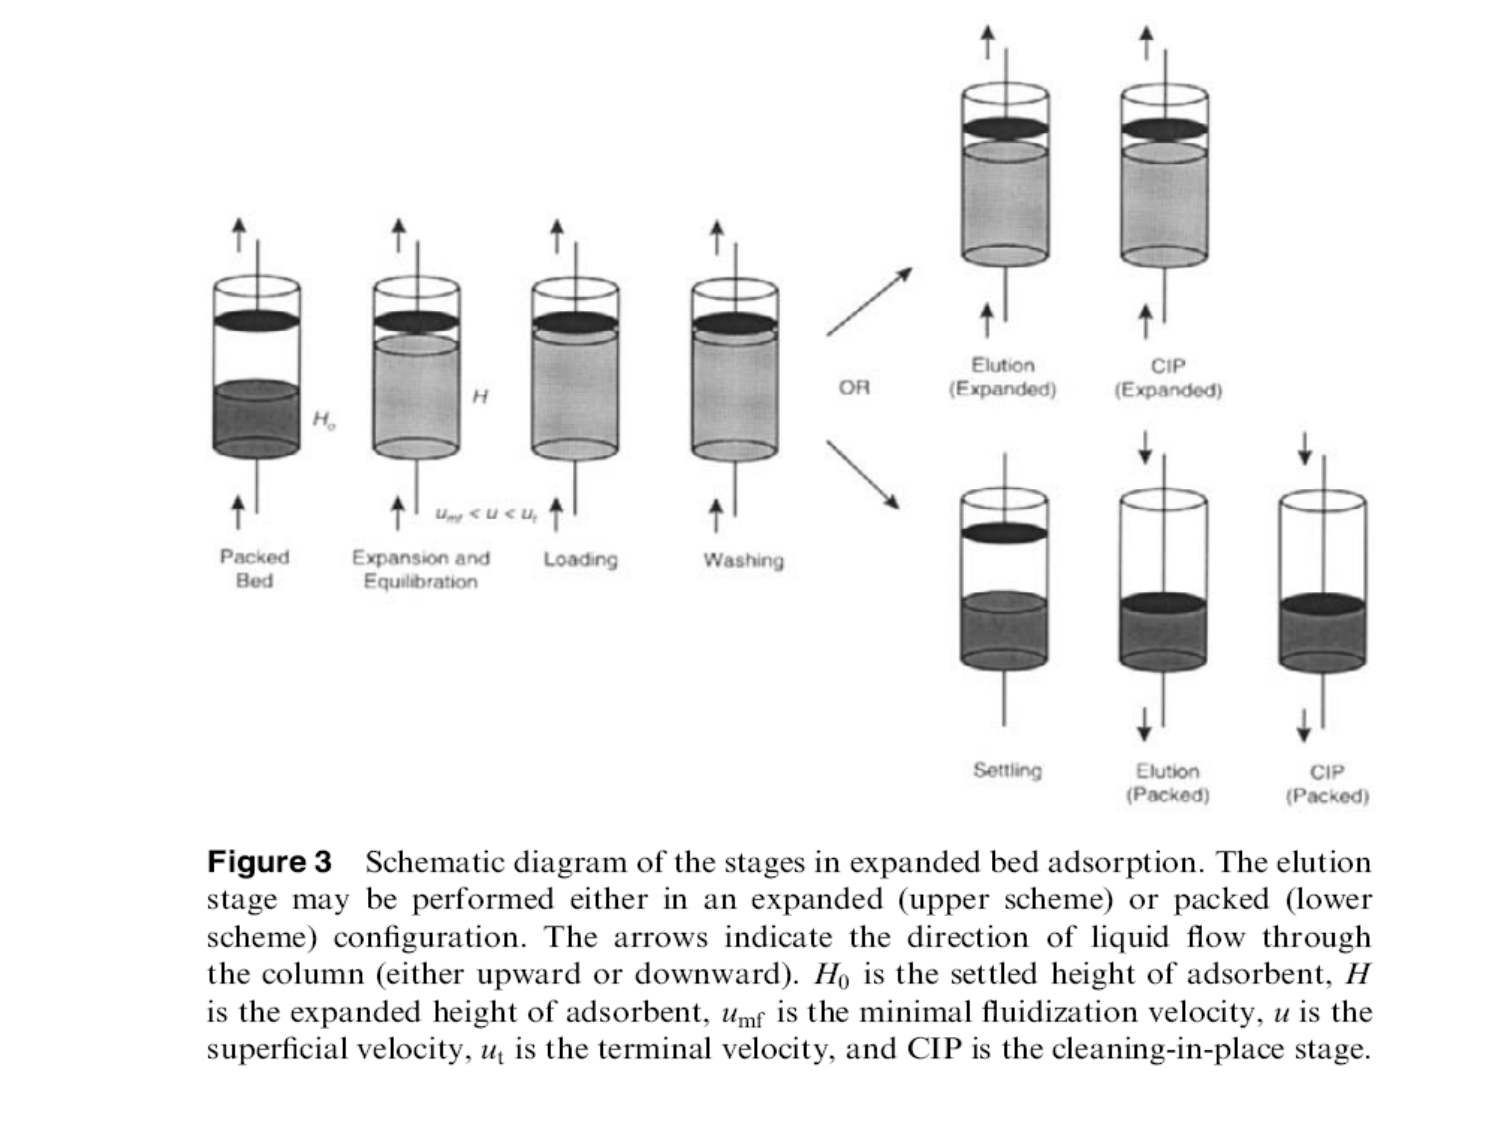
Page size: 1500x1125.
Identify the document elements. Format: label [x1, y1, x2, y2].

picture [147, 18, 1410, 1095]
